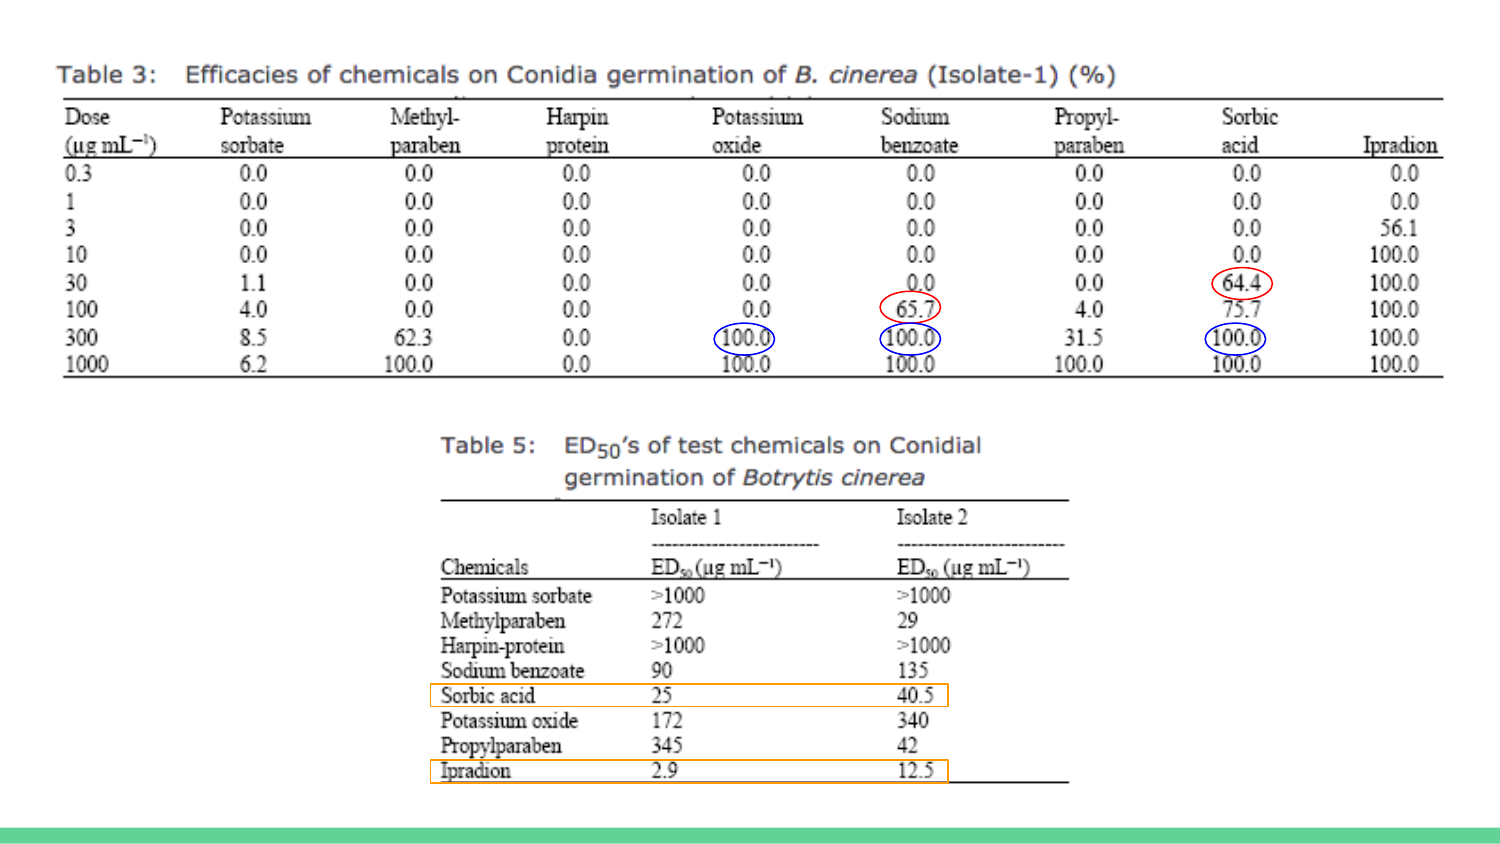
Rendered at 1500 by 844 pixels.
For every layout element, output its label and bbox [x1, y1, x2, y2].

picture [26, 38, 1474, 815]
